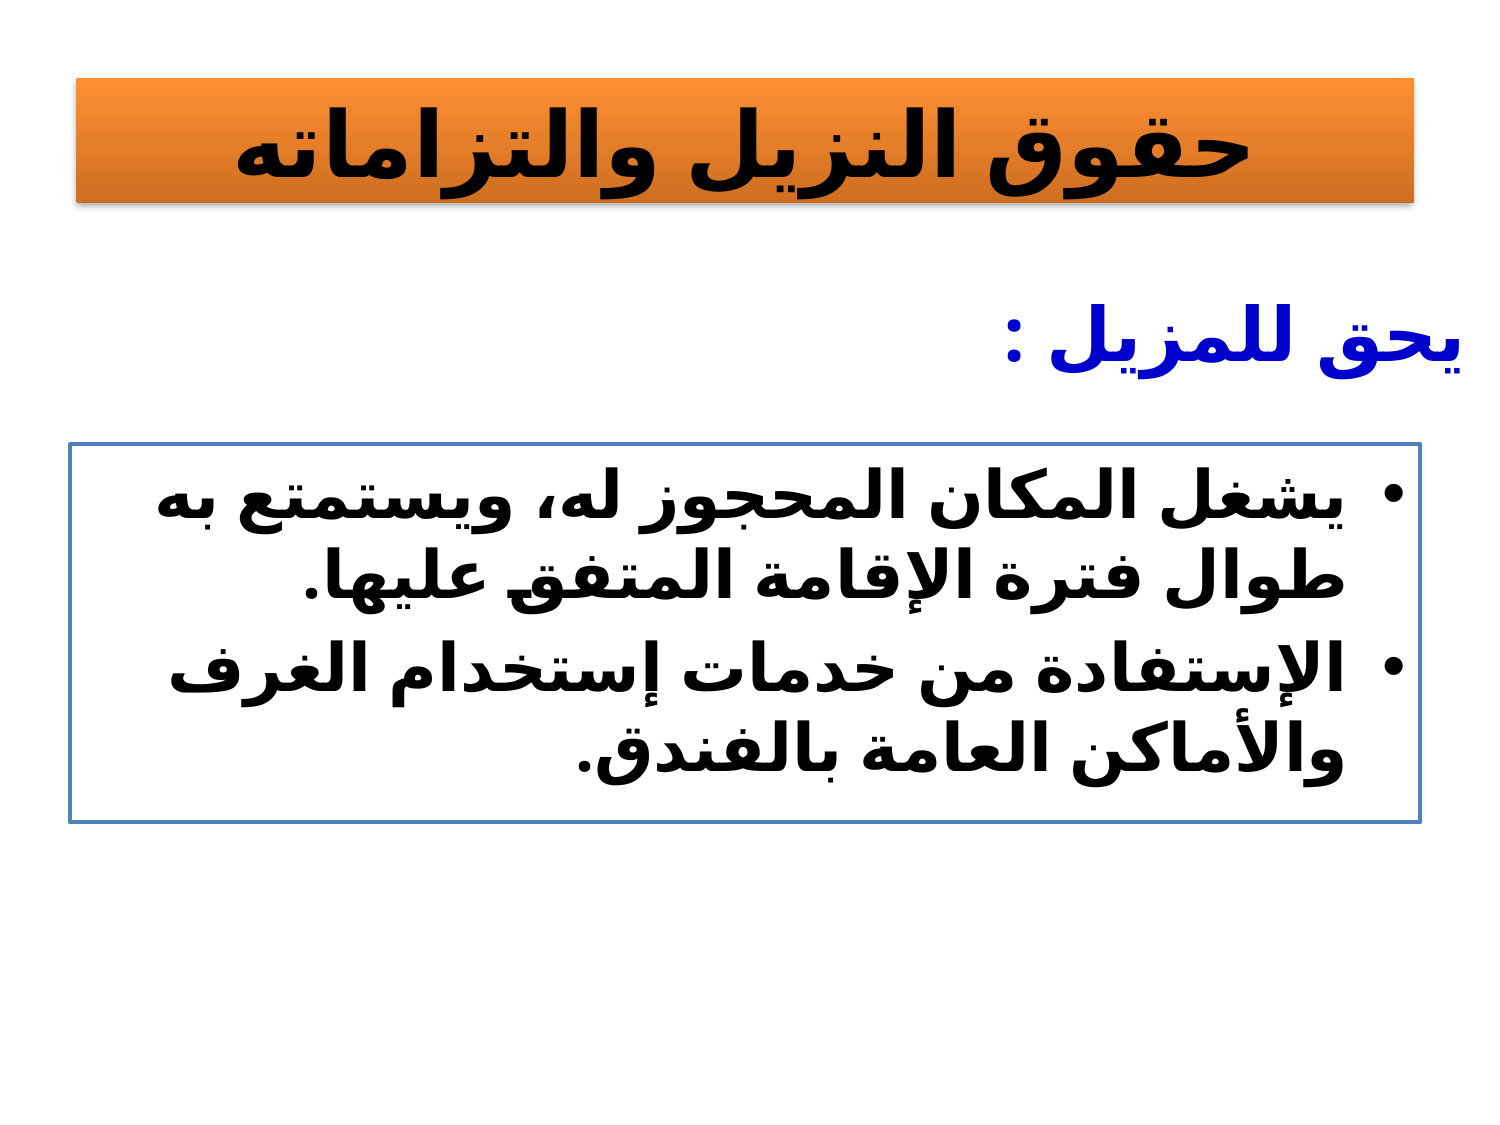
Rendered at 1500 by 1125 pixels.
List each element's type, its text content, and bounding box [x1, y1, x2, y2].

text_box حقوق النزيل والتزاماته [76, 78, 1414, 203]
text_box يحق للمزيل : [987, 278, 1481, 384]
list يشغل المكان المحجوز له، ويستمتع به طوال فترة الإقامة المتفق عليها. الإستفادة من خدمات إستخدام الغرف والأماكن العامة بالفندق. [68, 442, 1422, 824]
